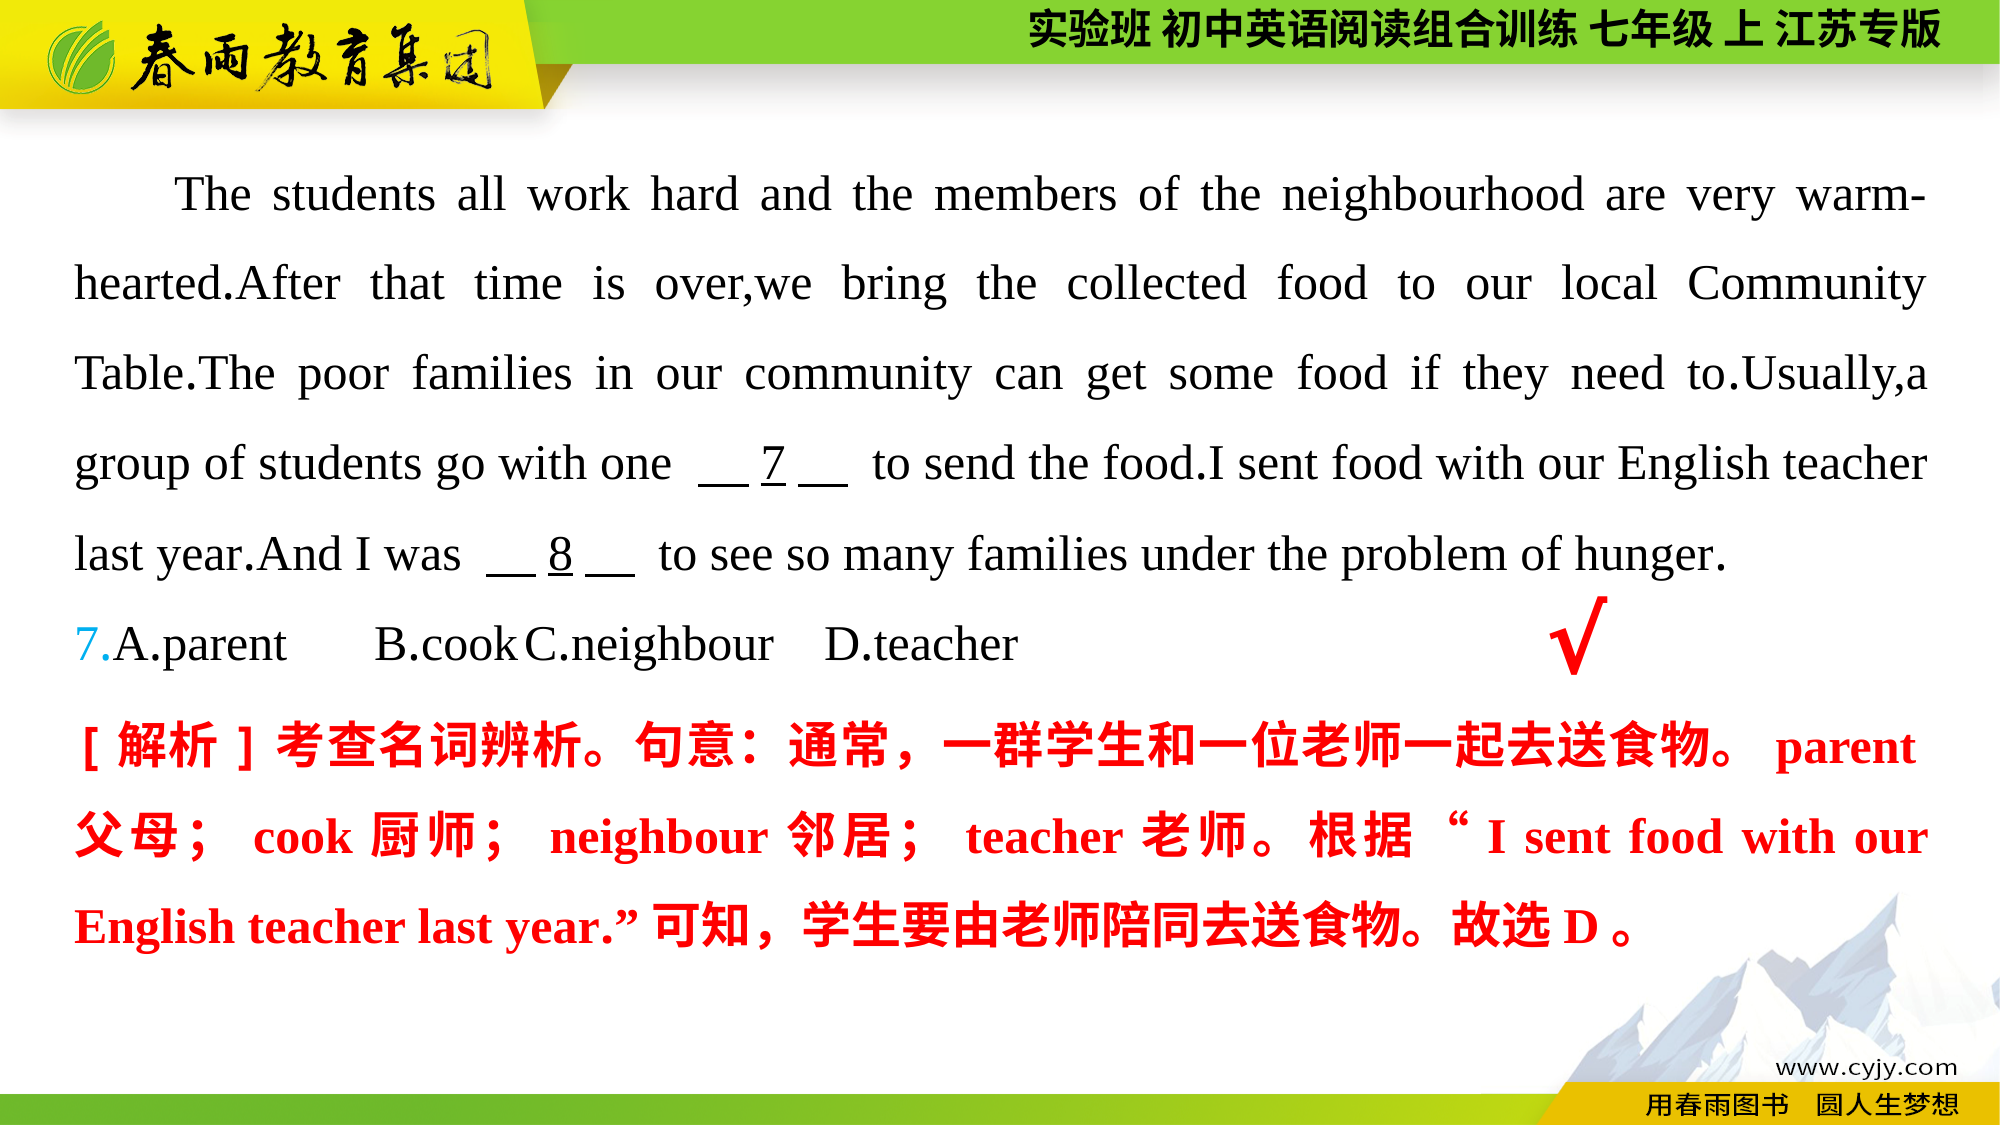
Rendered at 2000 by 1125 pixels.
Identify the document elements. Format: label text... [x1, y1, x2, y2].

text_box [解析]考查名词辨析。句意：通常，一群学生和一位老师一起去送食物。parent父母；cook厨师；neighbour邻居；teacher老师。根据“I sent food with our English teacher last year.”可知，学生要由老师陪同去送食物。故选D。 [59, 675, 1944, 961]
picture [0, 0, 2000, 1125]
list The students all work hard and the members of the neighbourhood are very warm-hearted.After that time is over,we bring the collected food to our local Community Table.The poor families in our community can get some food if they need to.Usually,a group of students go with one 7 to send the food.I sent food with our English teacher last year.And I was 8 to see so many families under the problem of hunger. 7.A.parent B.cook C.neighbour D.teacher [59, 122, 1944, 675]
